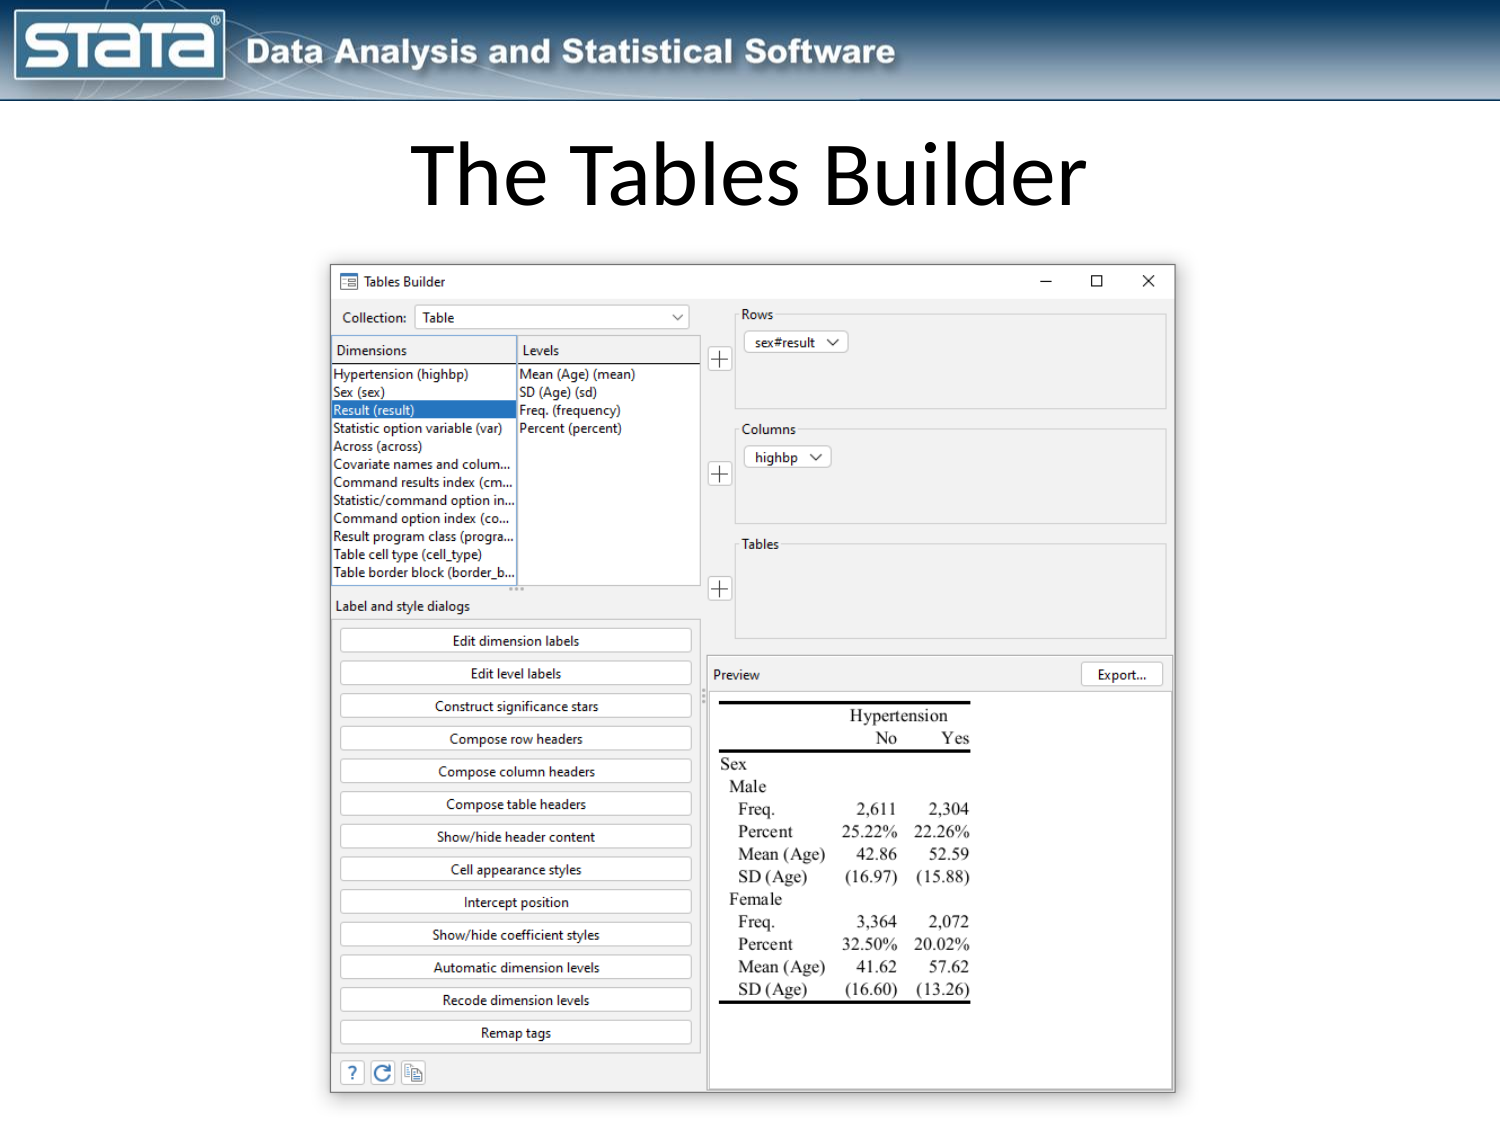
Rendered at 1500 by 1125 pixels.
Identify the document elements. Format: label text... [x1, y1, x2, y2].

picture [0, 0, 1500, 101]
title The Tables Builder [75, 99, 1425, 238]
picture [295, 237, 1205, 1121]
